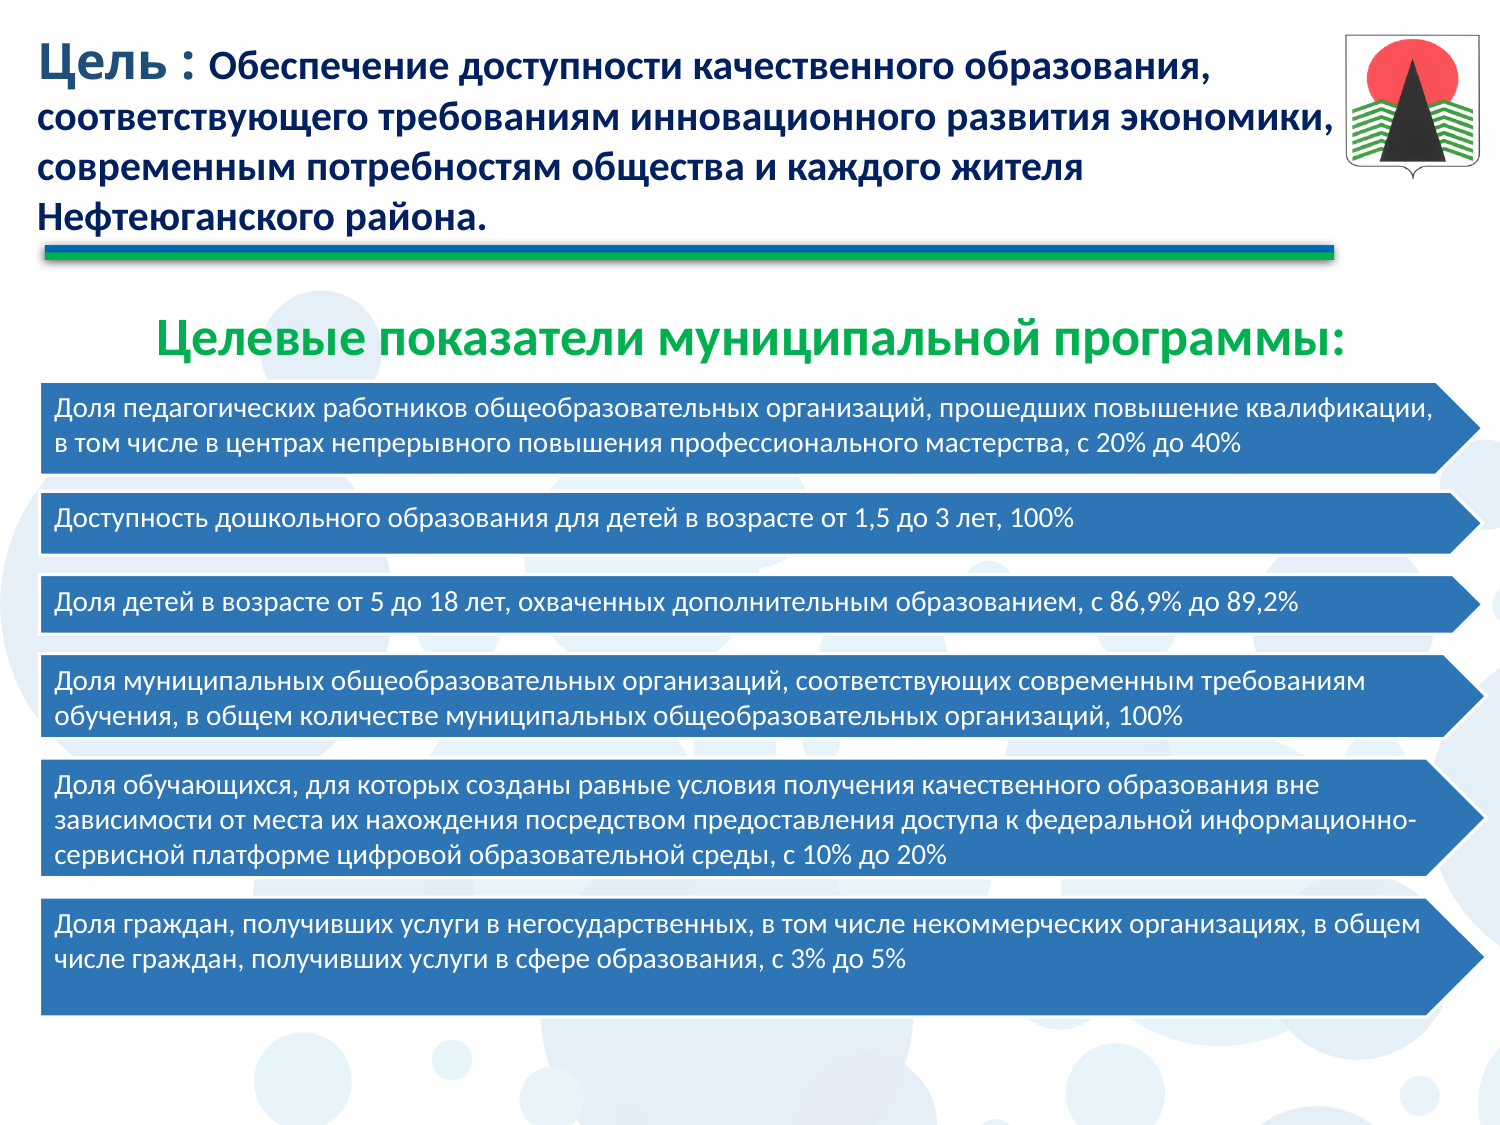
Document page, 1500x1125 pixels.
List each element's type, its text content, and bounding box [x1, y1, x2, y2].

text_box Доля детей в возрасте от 5 до 18 лет, охваченных дополнительным образованием, с 86,9% до 89,2% [37, 572, 1486, 636]
text_box Доля обучающихся, для которых созданы равные условия получения качественного образования вне зависимости от места их нахождения посредством предоставления доступа к федеральной информационно-сервисной платформе цифровой образовательной среды, с 10% до 20% [37, 756, 1489, 880]
picture [1344, 33, 1481, 180]
text_box Доля педагогических работников общеобразовательных организаций, прошедших повышение квалификации, в том числе в центрах непрерывного повышения профессионального мастерства, с 20% до 40% [37, 379, 1486, 477]
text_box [44, 245, 1335, 260]
text_box Доля граждан, получивших услуги в негосударственных, в том числе некоммерческих организациях, в общем числе граждан, получивших услуги в сфере образования, с 3% до 5% [37, 895, 1489, 1019]
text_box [514, 603, 949, 664]
text_box Целевые показатели муниципальной программы: [44, 293, 1460, 374]
text_box Доля муниципальных общеобразовательных организаций, соответствующих современным требованиям обучения, в общем количестве муниципальных общеобразовательных организаций, 100% [37, 652, 1489, 741]
text_box Доступность дошкольного образования для детей в возрасте от 1,5 до 3 лет, 100% [37, 489, 1486, 557]
text_box Цель : Обеспечение доступности качественного образования, соответствующего требованиям инновационного развития экономики, современным потребностям общества и каждого жителя Нефтеюганского района. [22, 21, 1406, 307]
